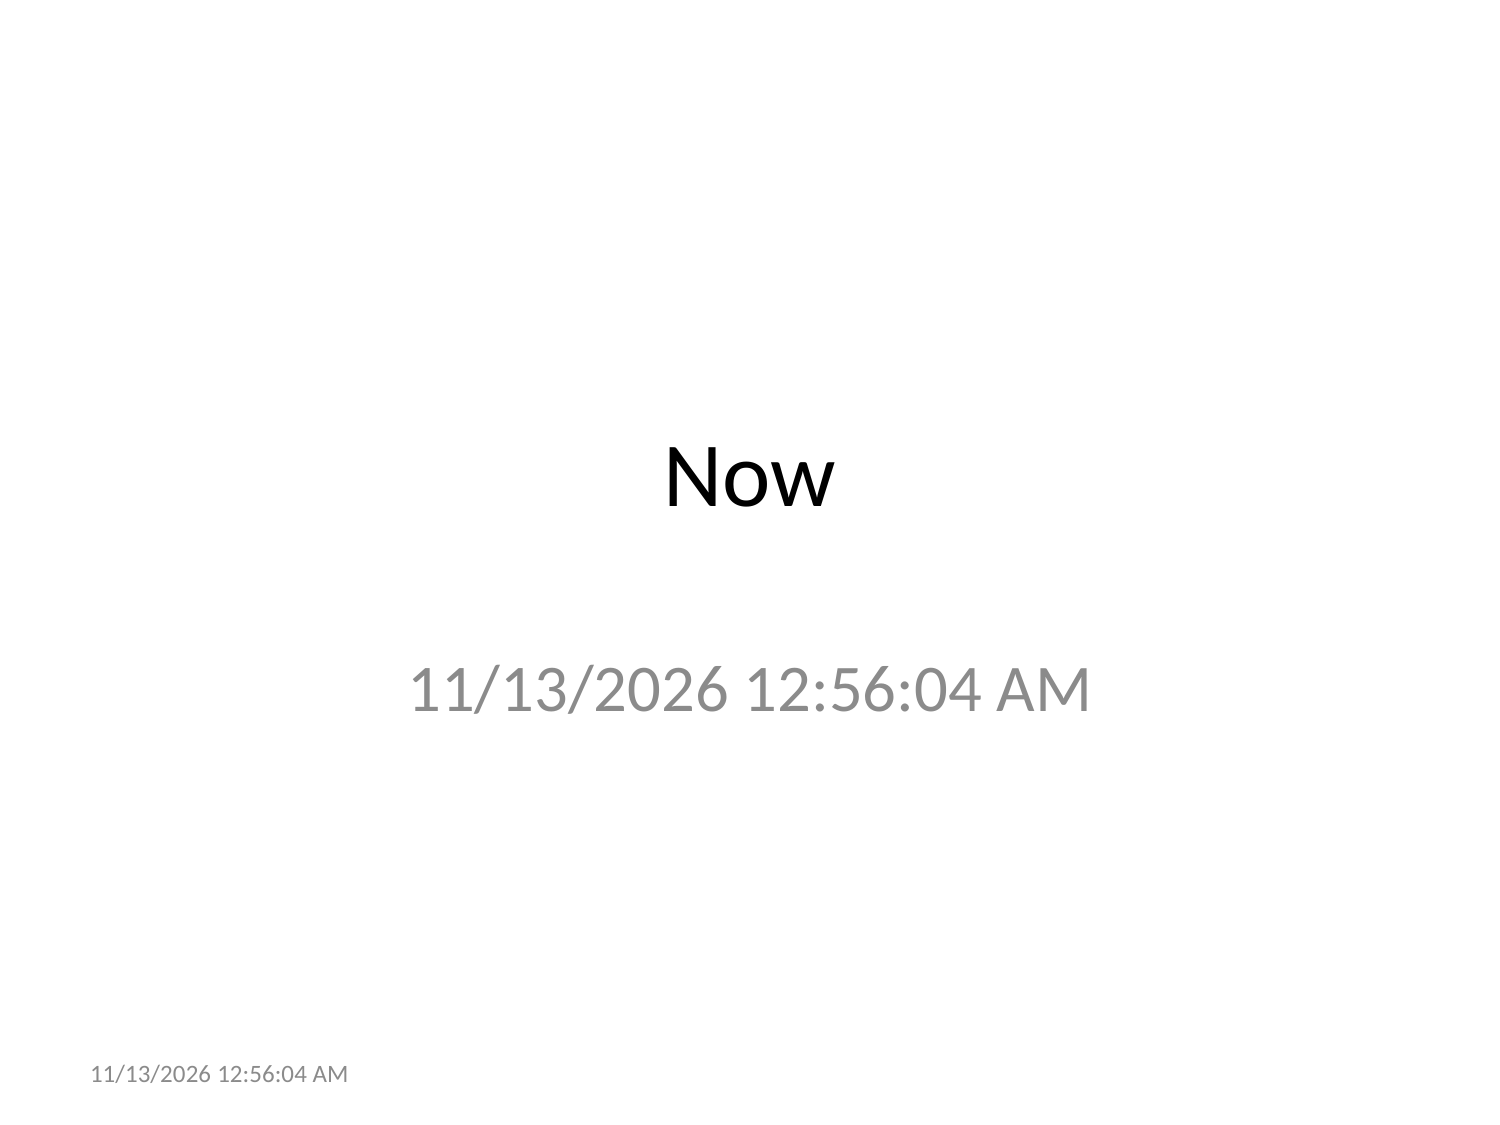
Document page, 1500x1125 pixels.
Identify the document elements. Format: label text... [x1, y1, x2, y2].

subtitle 2011-12-19 10:20:04 AM [225, 637, 1275, 925]
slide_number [75, 1042, 425, 1103]
title Now [112, 349, 1388, 591]
